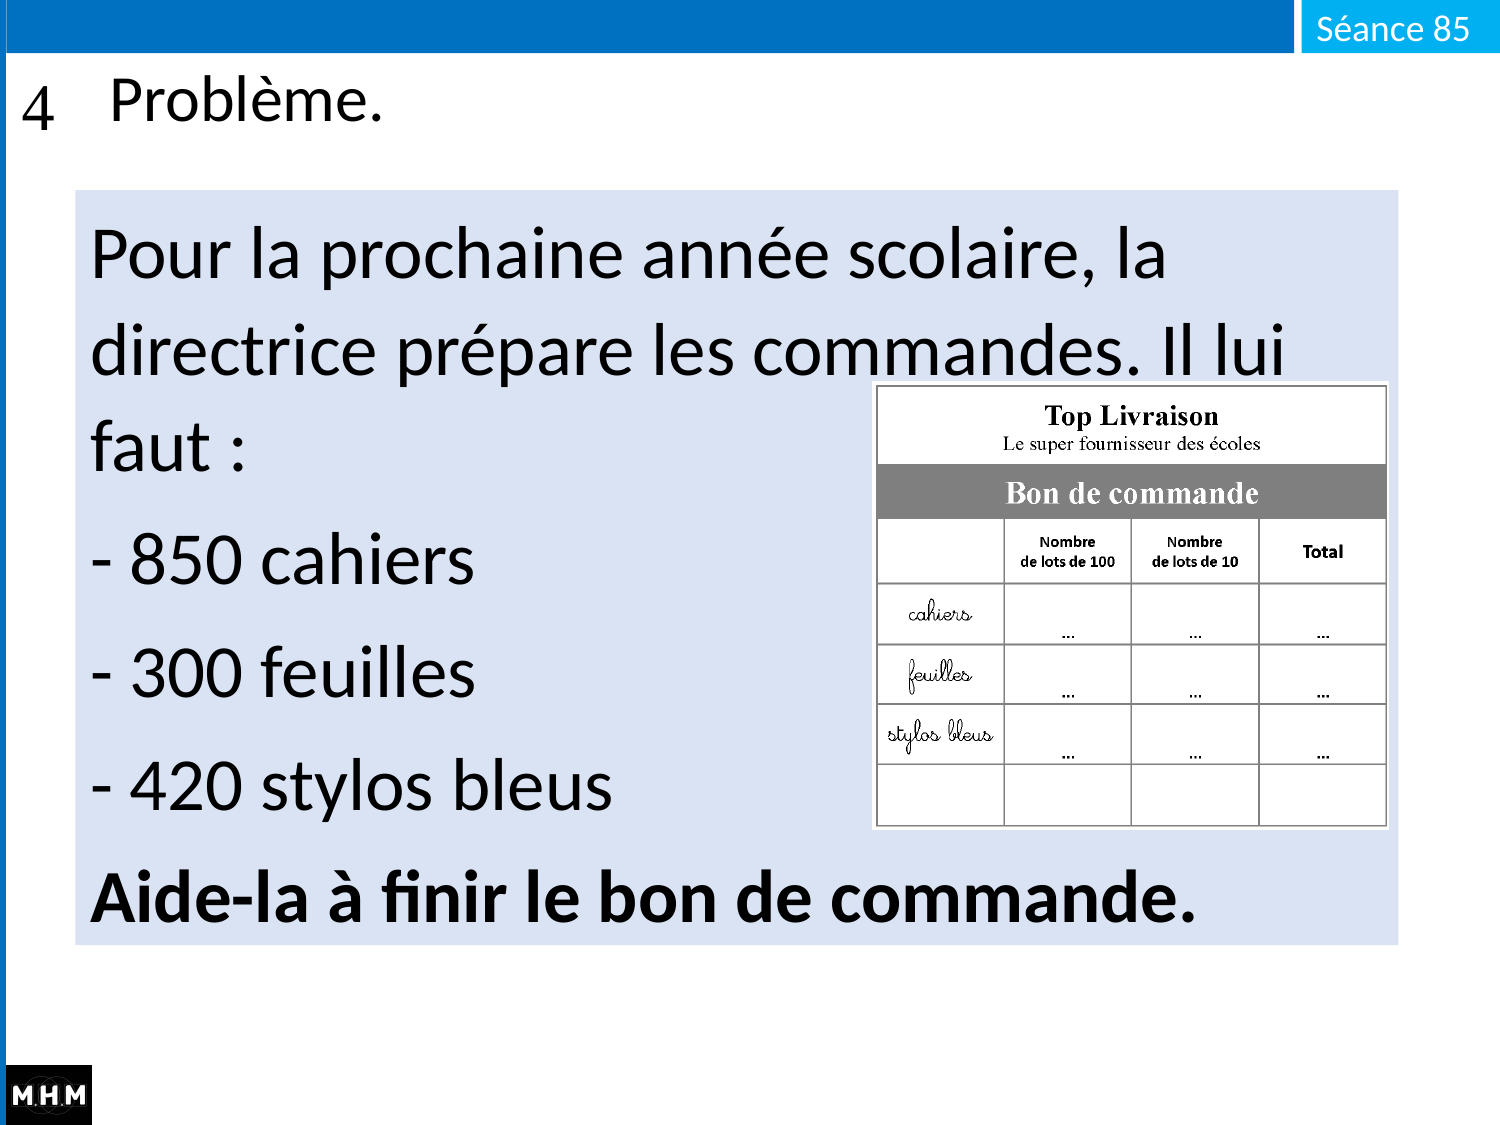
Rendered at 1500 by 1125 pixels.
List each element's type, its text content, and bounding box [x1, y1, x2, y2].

picture [6, 1065, 92, 1125]
picture [872, 381, 1389, 830]
title Problème. [94, 57, 1389, 144]
text_box Pour la prochaine année scolaire, la directrice prépare les commandes. Il lui faut : - 850 cahiers - 300 feuilles - 420 stylos bleus Aide-la à finir le bon de commande. [75, 190, 1399, 946]
